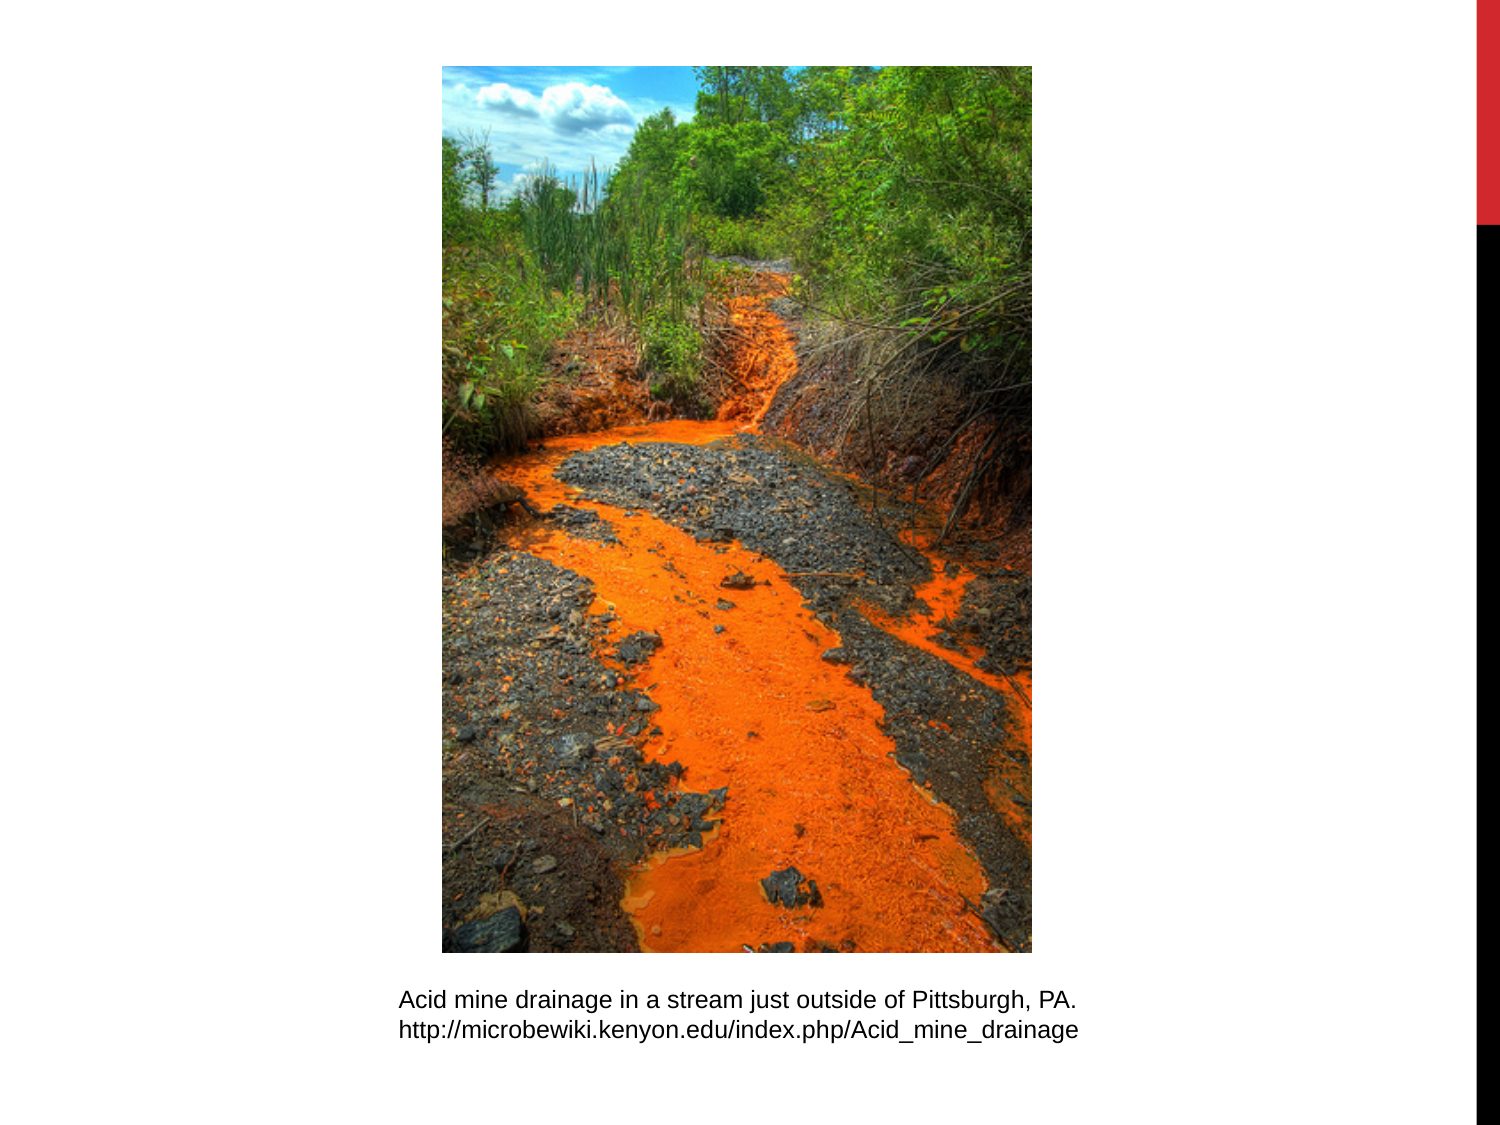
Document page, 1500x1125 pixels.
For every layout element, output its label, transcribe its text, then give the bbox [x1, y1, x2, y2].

picture [442, 65, 1032, 953]
text_box Acid mine drainage in a stream just outside of Pittsburgh, PA. http://microbewiki.kenyon.edu/index.php/Acid_mine_drainage [383, 975, 1134, 1051]
